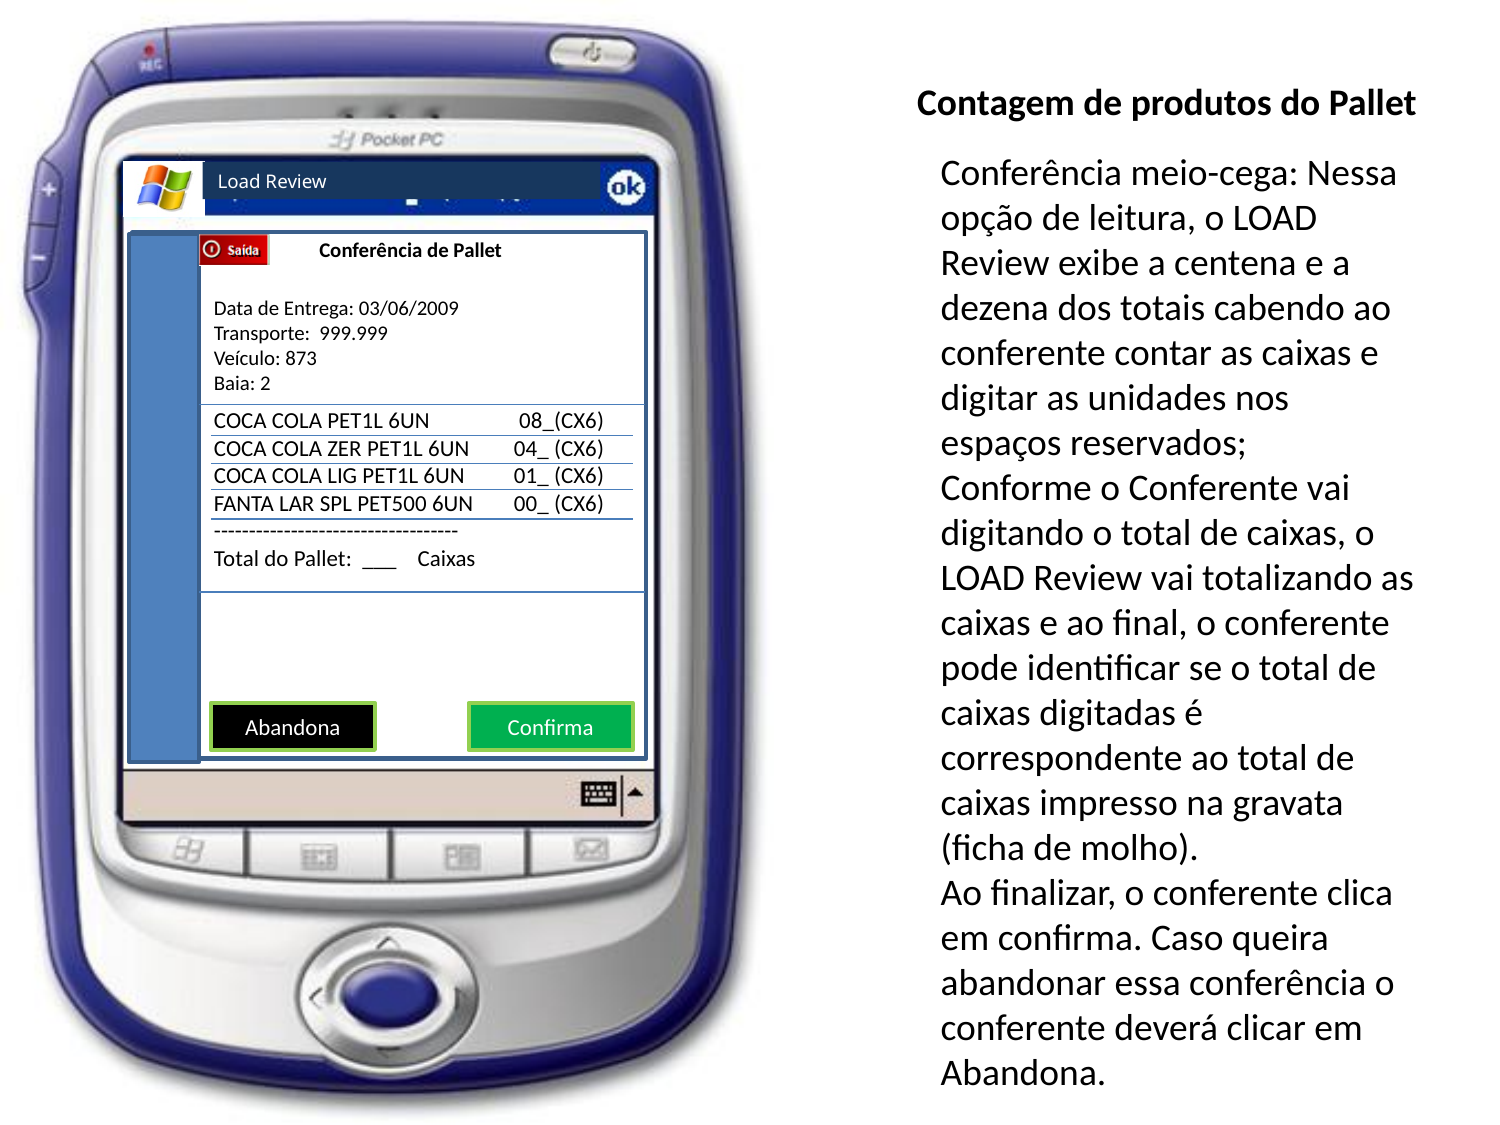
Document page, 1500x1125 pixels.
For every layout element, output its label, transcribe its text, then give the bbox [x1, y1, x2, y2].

text_box Contagem de produtos do Pallet [902, 70, 1454, 130]
text_box Conferência meio-cega: Nessa opção de leitura, o LOAD Review exibe a centena e a dezena dos totais cabendo ao conferente contar as caixas e digitar as unidades nos espaços reservados; Conforme o Conferente vai digitando o total de caixas, o LOAD Review vai totalizando as caixas e ao final, o conferente pode identificar se o total de caixas digitadas é correspondente ao total de caixas impresso na gravata (ficha de molho). Ao finalizar, o conferente clica em confirma. Caso queira abandonar essa conferência o conferente deverá clicar em Abandona. [925, 140, 1430, 1101]
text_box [0, 0, 774, 1125]
